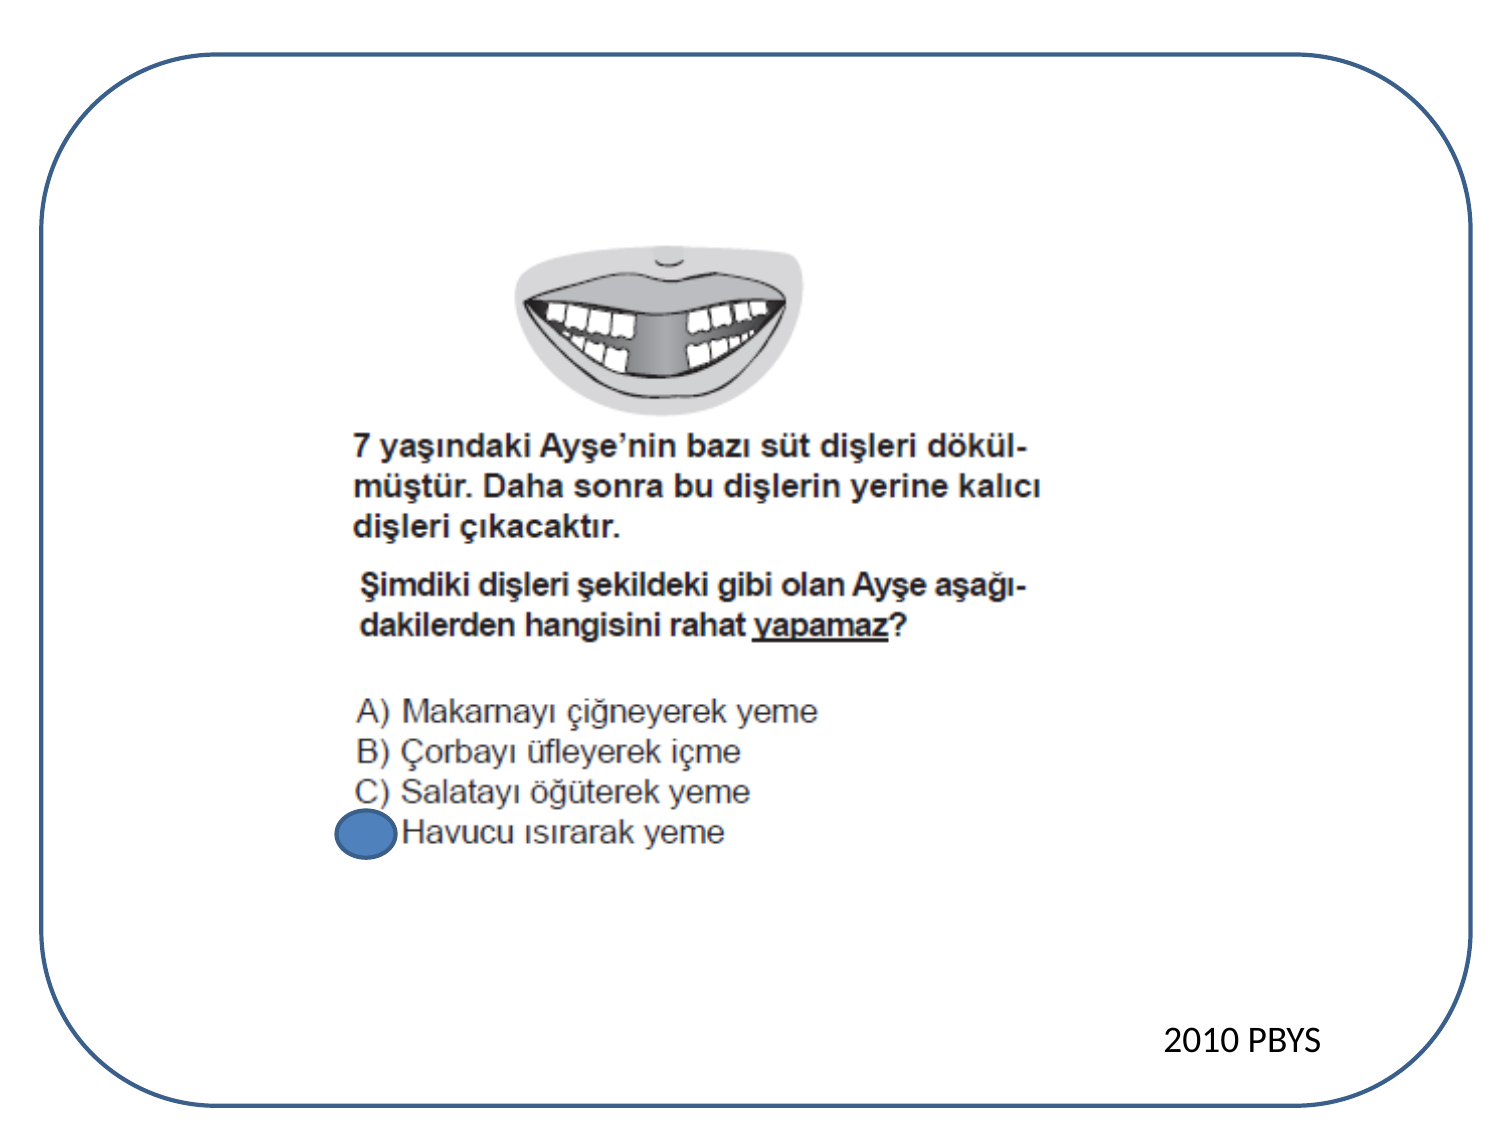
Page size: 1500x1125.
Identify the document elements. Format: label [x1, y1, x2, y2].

picture [336, 195, 1071, 862]
text_box [39, 52, 1473, 1108]
